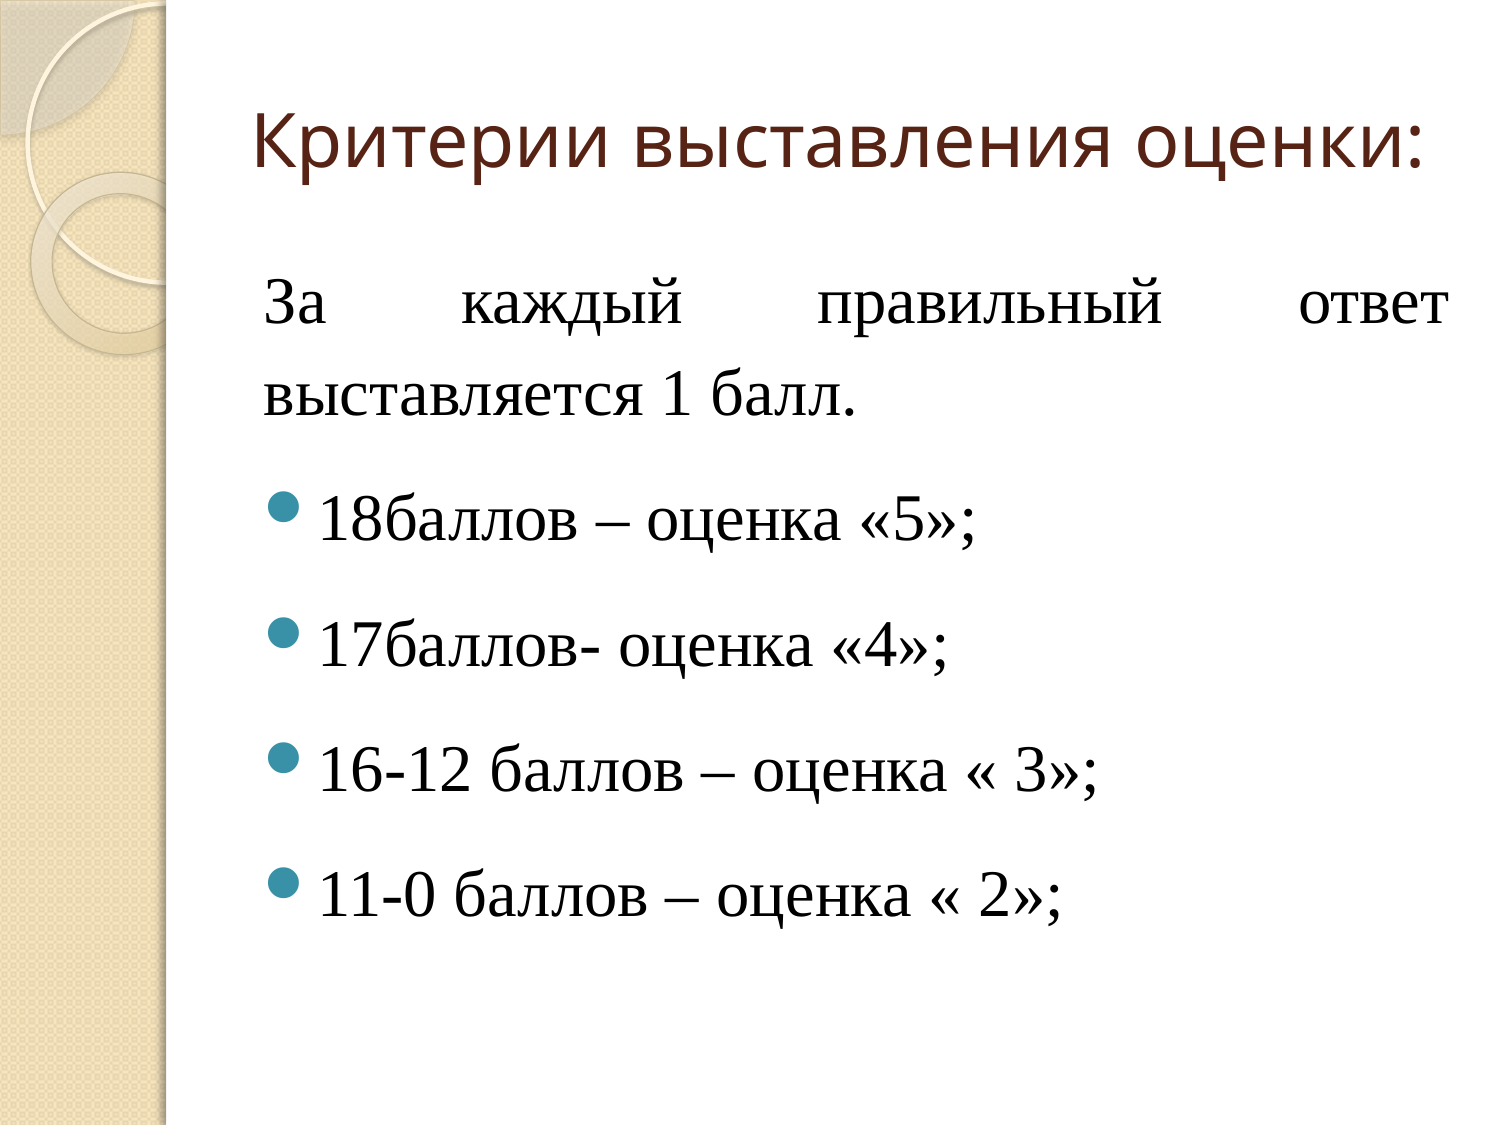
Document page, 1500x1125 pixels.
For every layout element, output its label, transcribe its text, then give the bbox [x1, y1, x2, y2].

title Критерии выставления оценки: [235, 45, 1466, 233]
list За каждый правильный ответ выставляется 1 балл. 18баллов – оценка «5»; 17баллов- оценка «4»; 16-12 баллов – оценка « 3»; 11-0 баллов – оценка « 2»; [235, 237, 1466, 1025]
